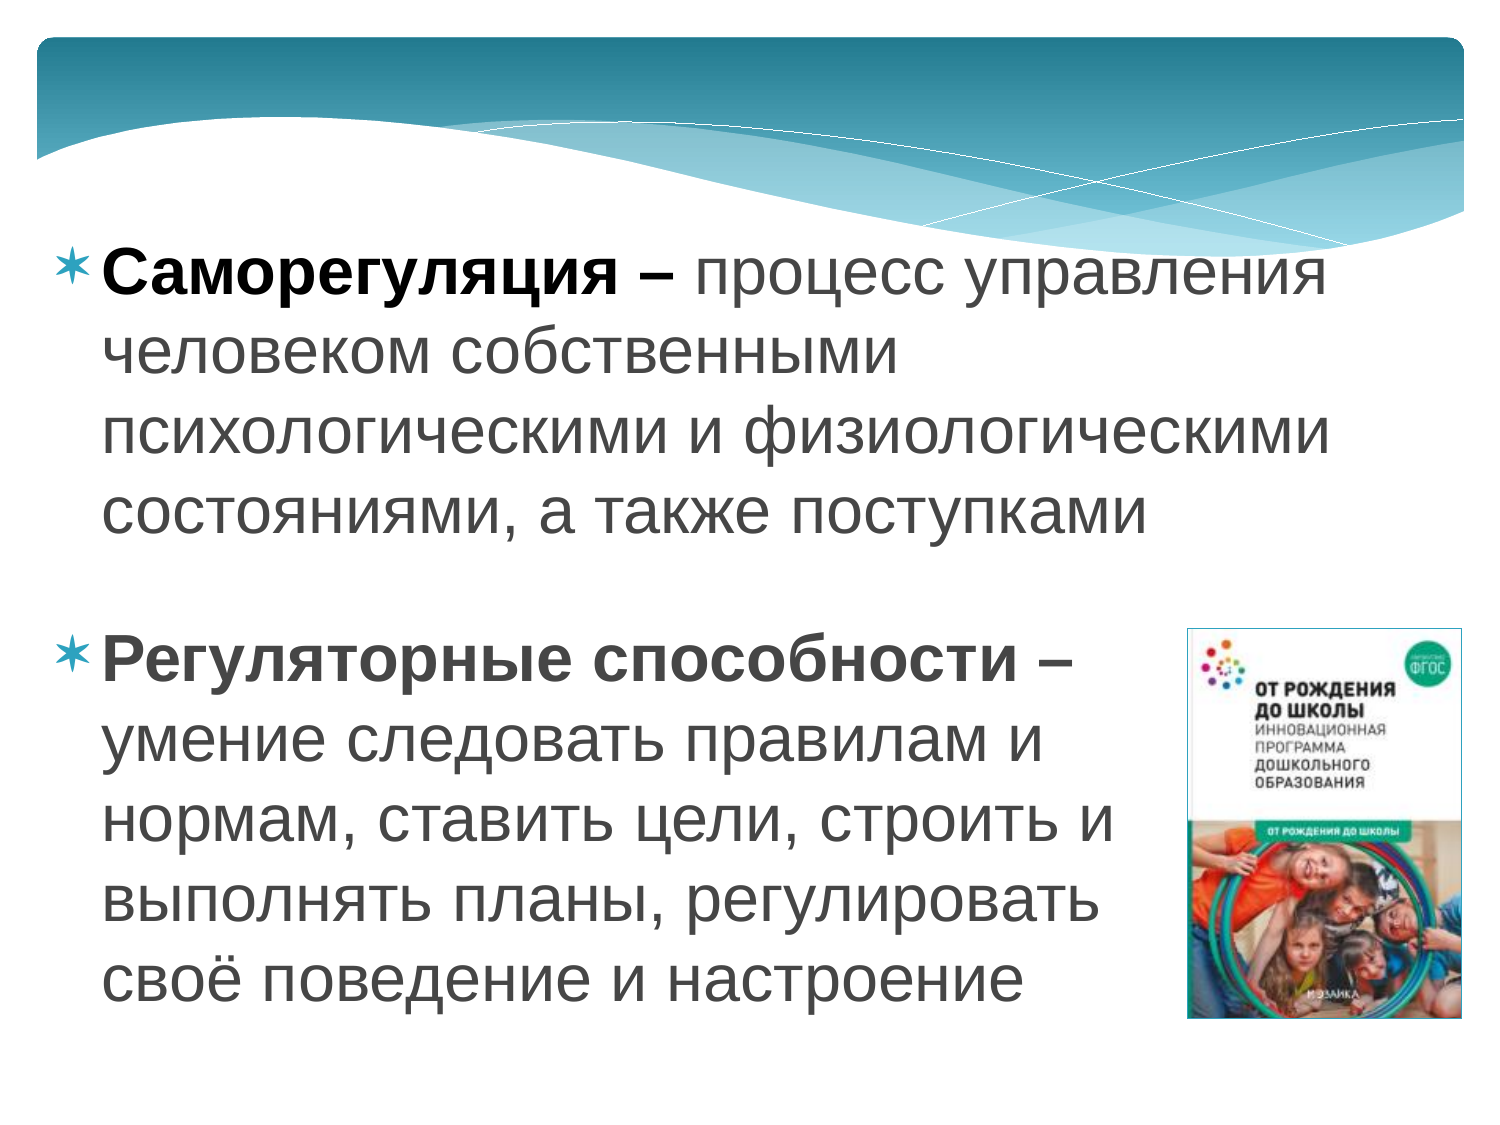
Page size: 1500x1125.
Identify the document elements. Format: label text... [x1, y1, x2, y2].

text_box Регуляторные способности – умение следовать правилам и нормам, ставить цели, строить и выполнять планы, регулировать своё поведение и настроение [41, 607, 1140, 1039]
picture [1186, 628, 1462, 1019]
list Саморегуляция – процесс управления человеком собственными психологическими и физиологическими состояниями, а также поступками [41, 219, 1436, 564]
